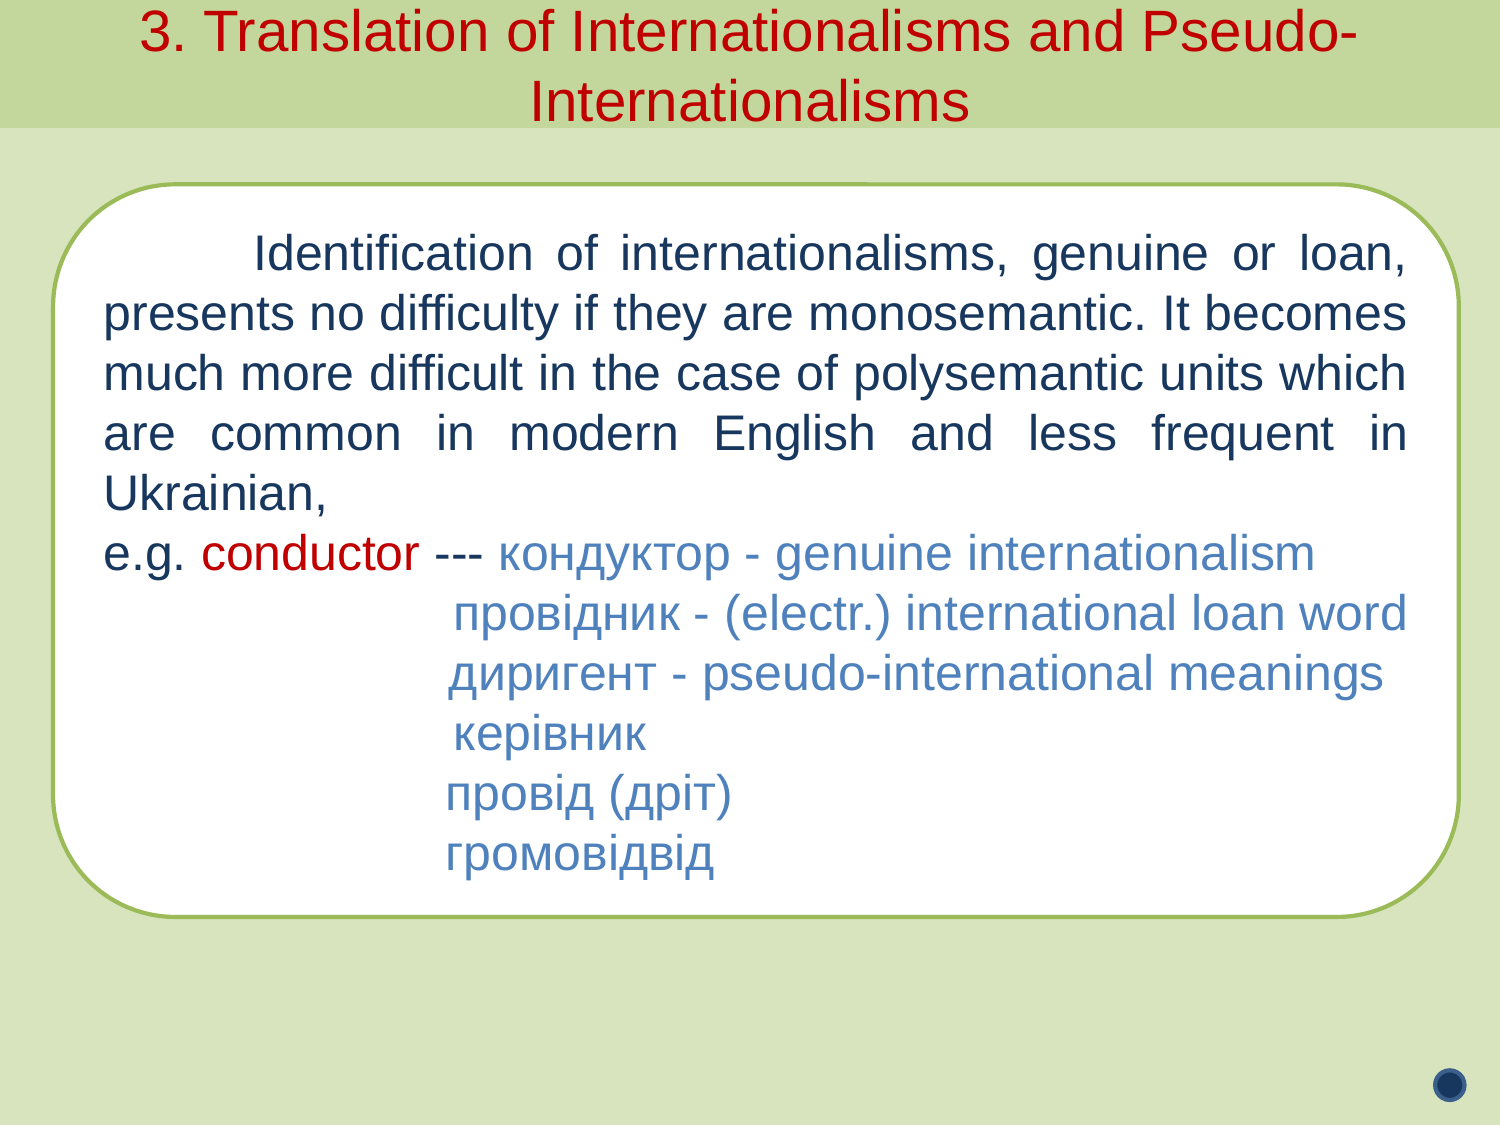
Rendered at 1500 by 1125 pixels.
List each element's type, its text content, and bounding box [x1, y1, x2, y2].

text_box Identification of internationalisms, genuine or loan, presents no difficulty if they are monosemantic. It becomes much more difficult in the case of polysemantic units which are common in modern English and less frequent in Ukrainian, e.g. сonductor --- кондуктор - genuine internationalism провідник - (electr.) international loan word диригент - pseudo-international meanings керівник провід (дріт) громовідвід [50, 182, 1461, 920]
text_box 3. Translation of Internationalisms and Pseudo-Internationalisms [0, 0, 1500, 128]
text_box [1433, 1068, 1467, 1103]
